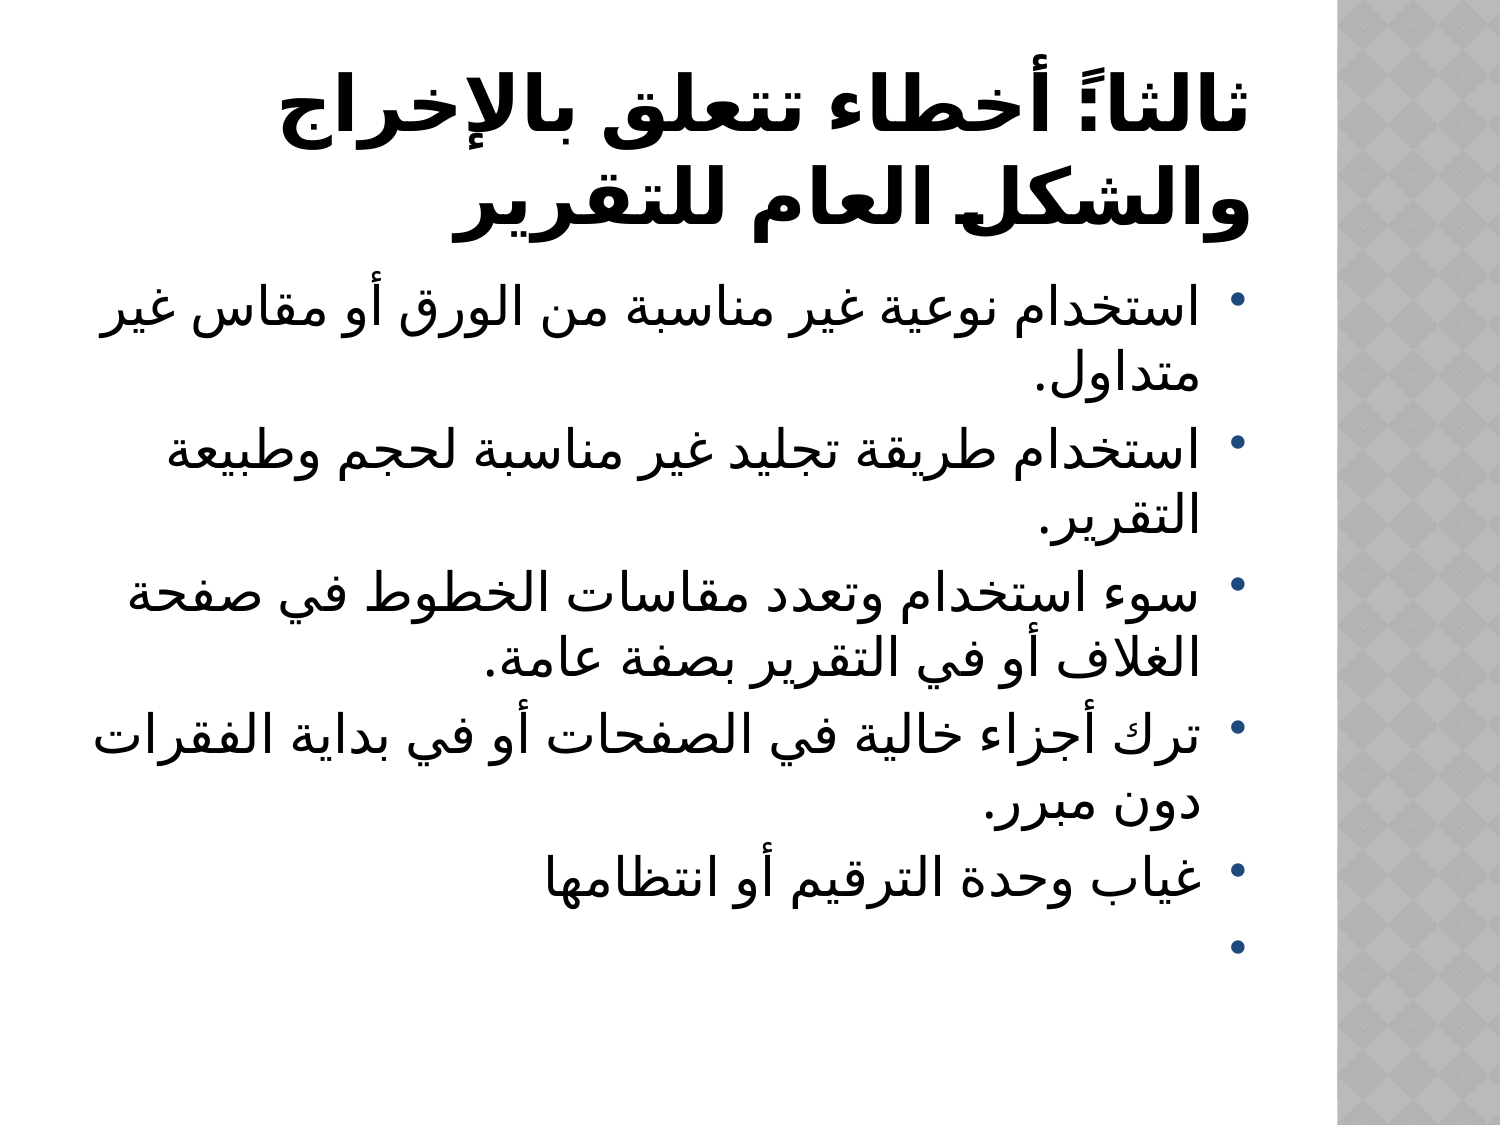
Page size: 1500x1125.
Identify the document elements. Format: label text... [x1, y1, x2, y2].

list استخدام نوعية غير مناسبة من الورق أو مقاس غير متداول. استخدام طريقة تجليد غير مناسبة لحجم وطبيعة التقرير. سوء استخدام وتعدد مقاسات الخطوط في صفحة الغلاف أو في التقرير بصفة عامة. ترك أجزاء خالية في الصفحات أو في بداية الفقرات دون مبرر. غياب وحدة الترقيم أو انتظامها [75, 264, 1263, 1059]
title ثالثا:ً أخطاء تتعلق بالإخراج والشكل العام للتقرير [75, 52, 1263, 240]
